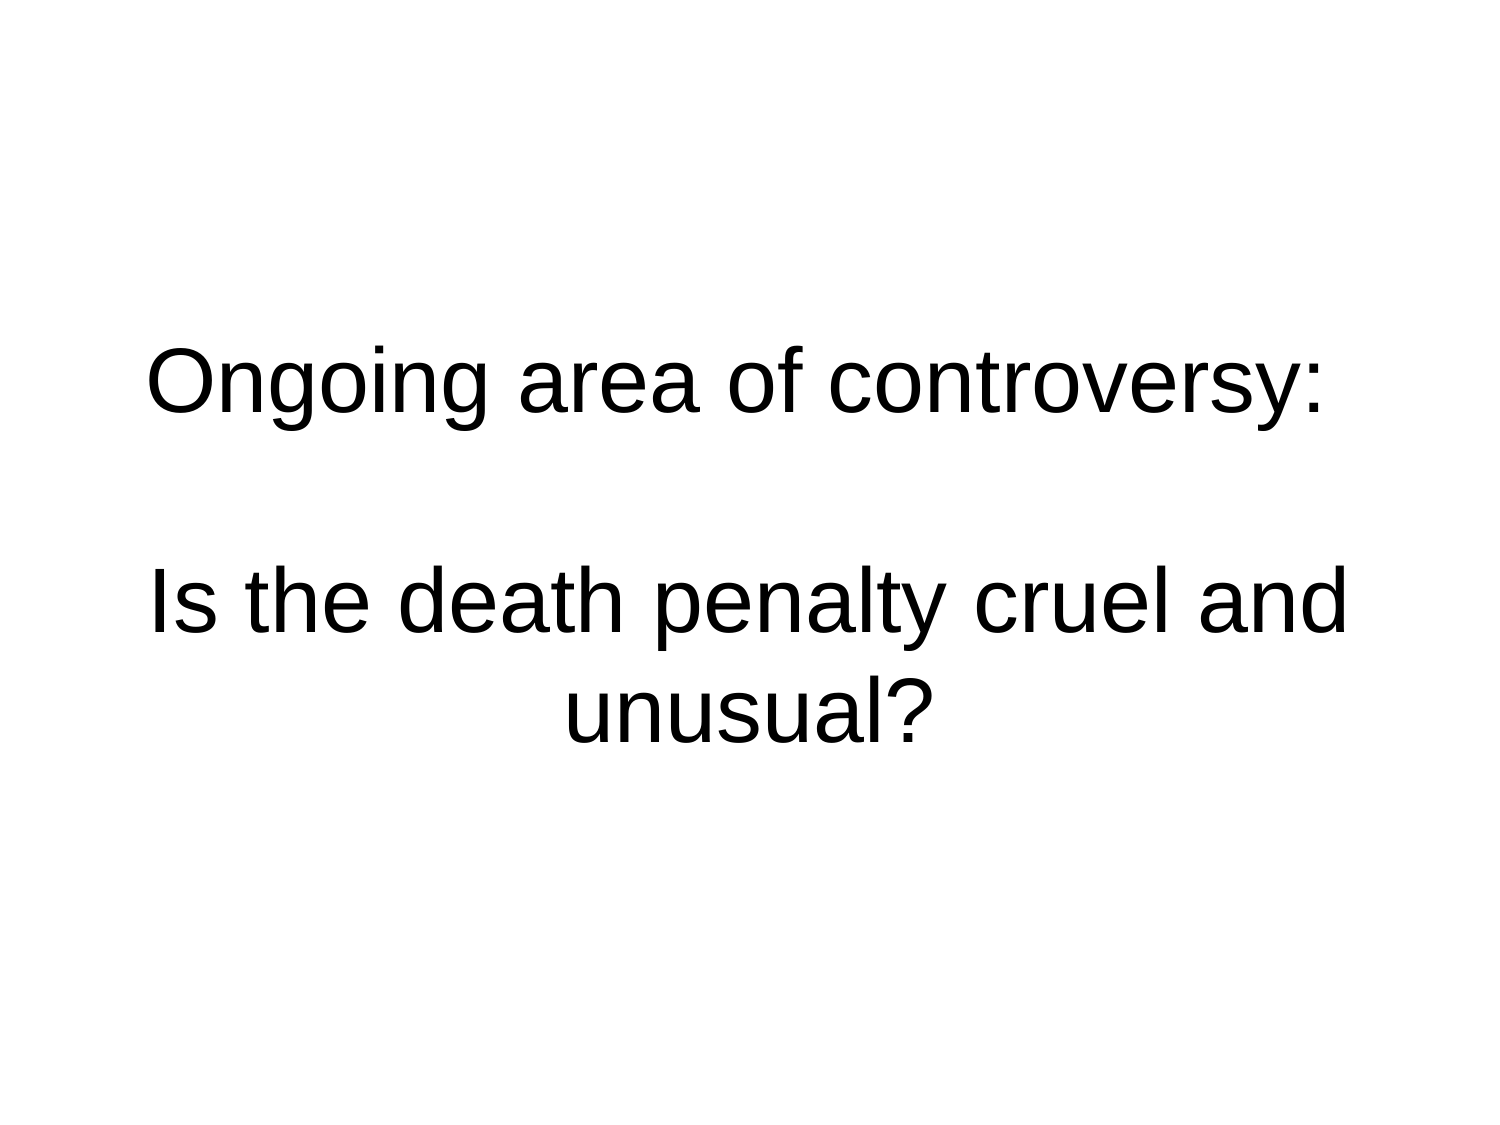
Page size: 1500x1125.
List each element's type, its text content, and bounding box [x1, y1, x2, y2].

title Ongoing area of controversy: Is the death penalty cruel and unusual? [74, 44, 1426, 1038]
